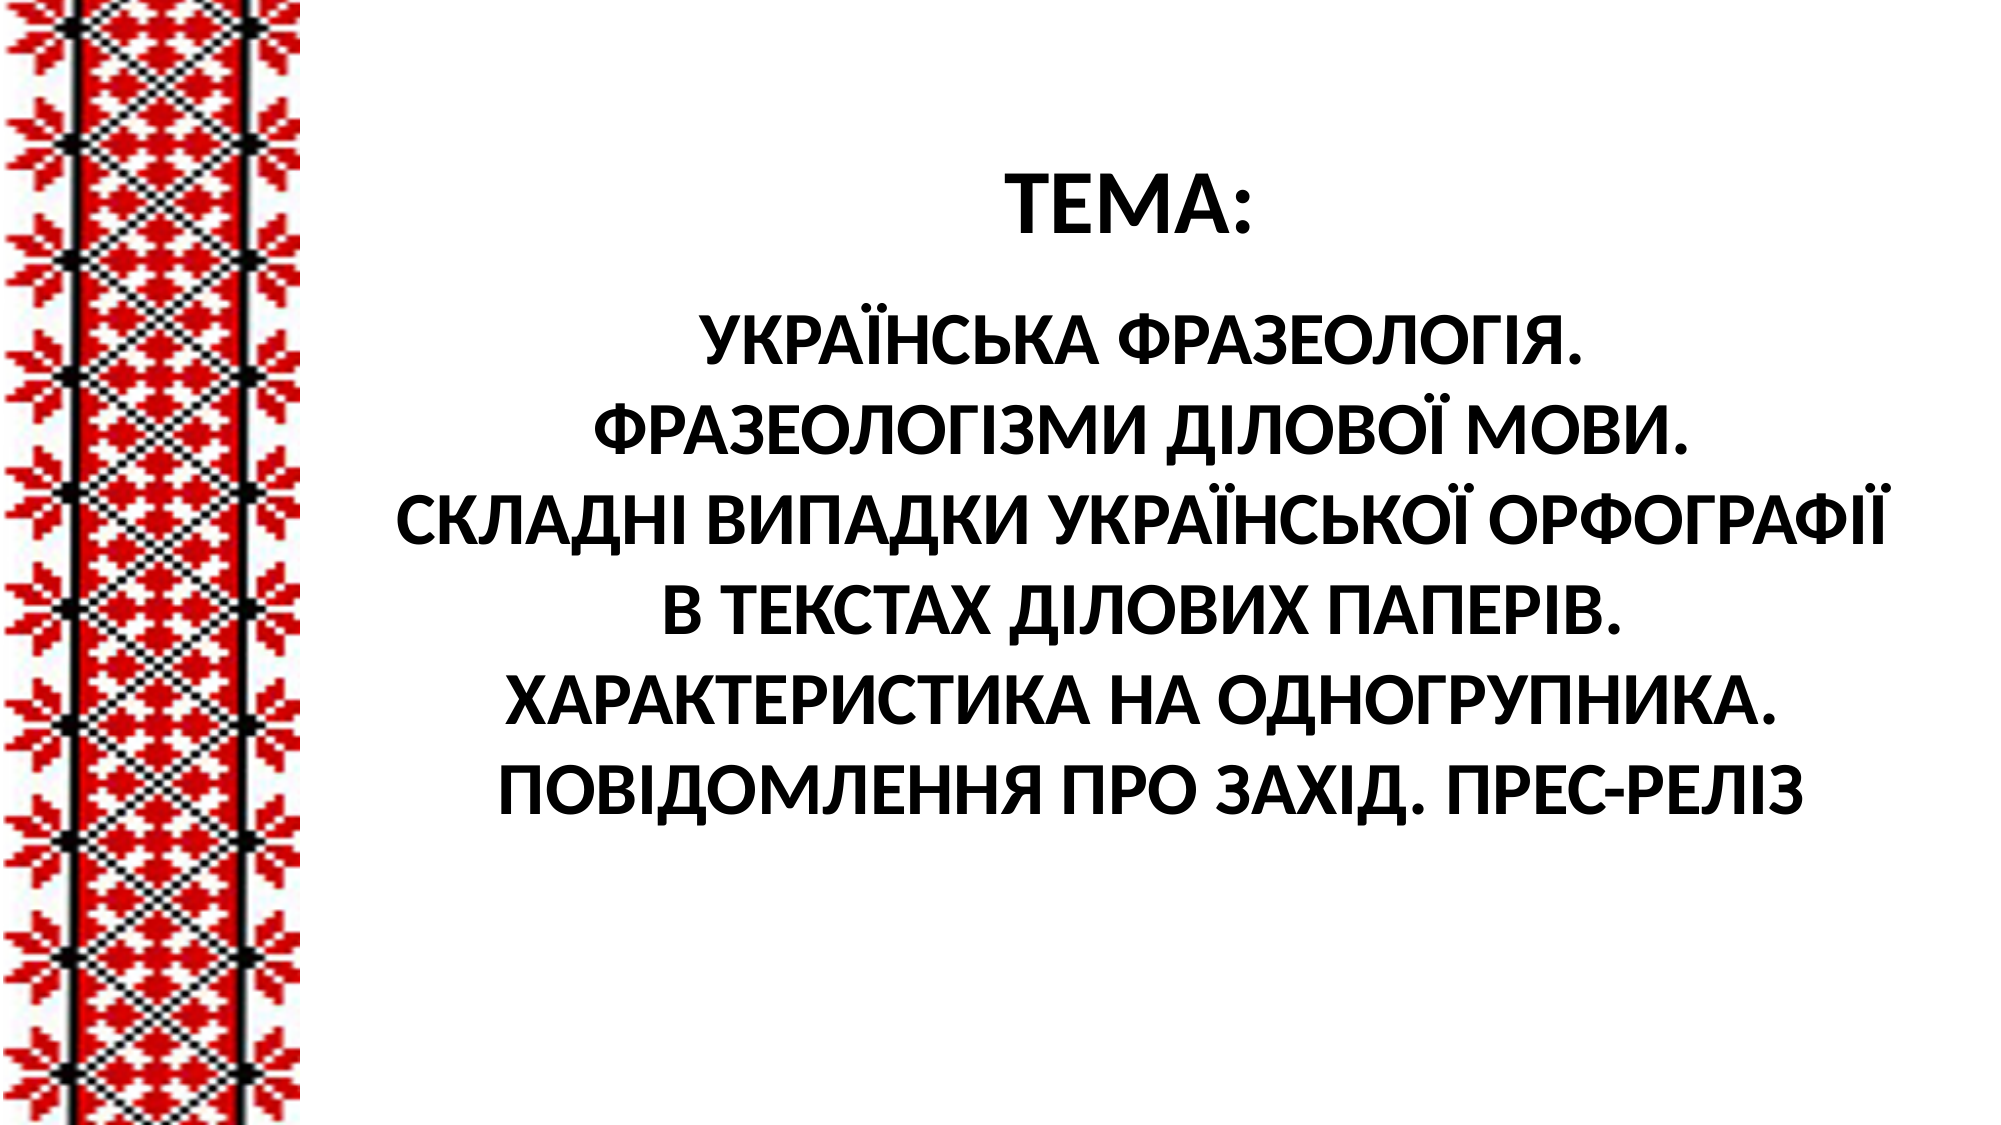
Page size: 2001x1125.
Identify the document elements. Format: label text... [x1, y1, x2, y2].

text_box УКРАЇНСЬКА ФРАЗЕОЛОГІЯ. ФРАЗЕОЛОГІЗМИ ДІЛОВОЇ МОВИ. СКЛАДНІ ВИПАДКИ УКРАЇНСЬКОЇ ОРФОГРАФІЇ В ТЕКСТАХ ДІЛОВИХ ПАПЕРІВ. ХАРАКТЕРИСТИКА НА ОДНОГРУПНИКА. ПОВІДОМЛЕННЯ ПРО ЗАХІД. ПРЕС-РЕЛІЗ [381, 282, 1922, 837]
picture [3, 0, 300, 1125]
text_box ТЕМА: [989, 134, 1371, 259]
